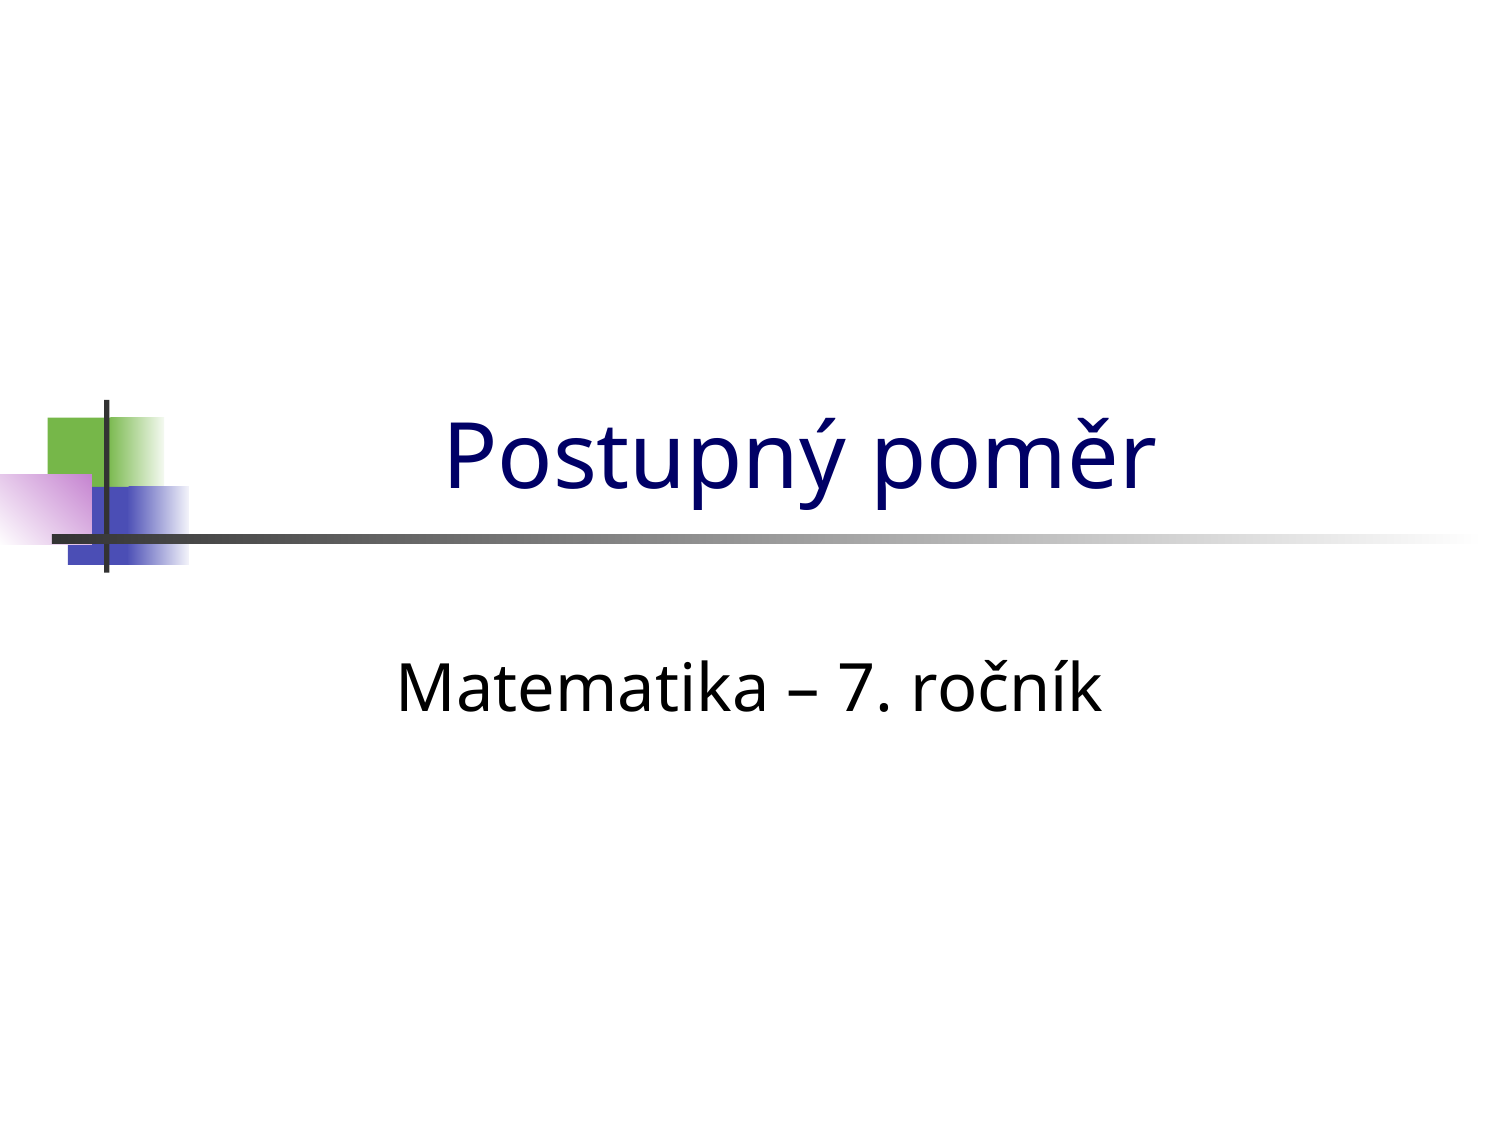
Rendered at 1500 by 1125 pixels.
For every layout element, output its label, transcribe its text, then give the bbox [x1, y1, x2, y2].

subtitle Matematika – 7. ročník [224, 637, 1276, 926]
title Postupný poměr [162, 274, 1438, 516]
